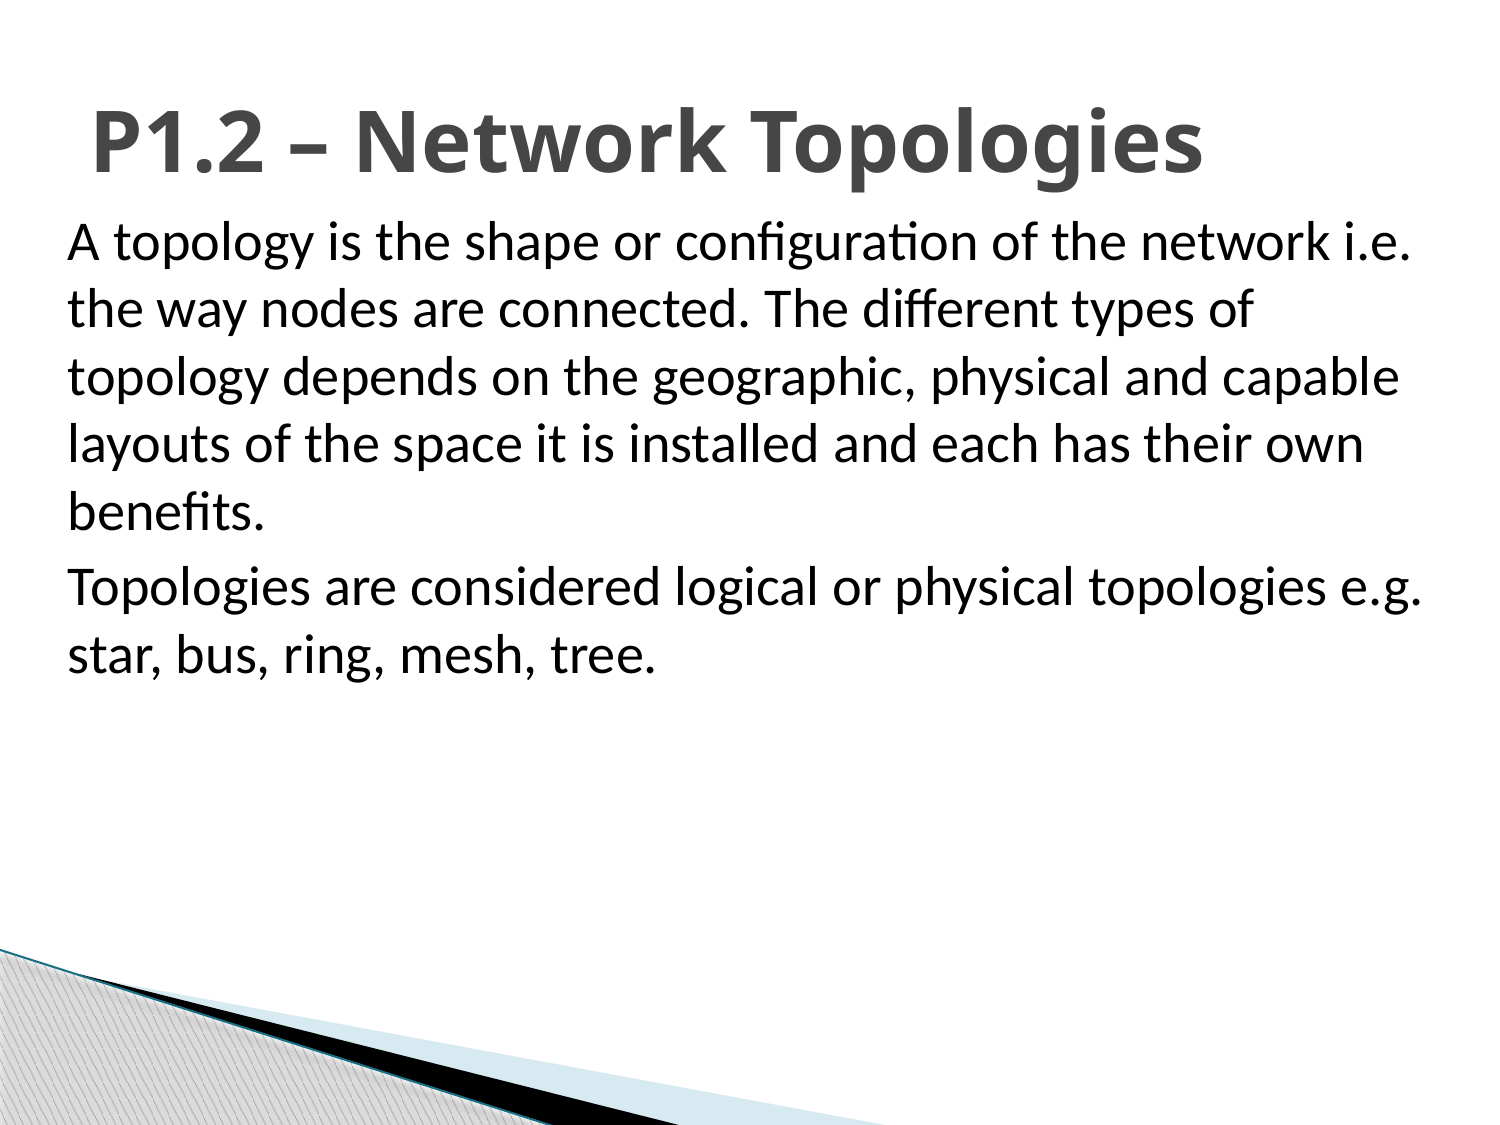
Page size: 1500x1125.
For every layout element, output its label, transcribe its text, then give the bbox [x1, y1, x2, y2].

list A topology is the shape or configuration of the network i.e. the way nodes are connected. The different types of topology depends on the geographic, physical and capable layouts of the space it is installed and each has their own benefits. Topologies are considered logical or physical topologies e.g. star, bus, ring, mesh, tree. [53, 196, 1459, 1047]
title P1.2 – Network Topologies [75, 45, 1425, 233]
